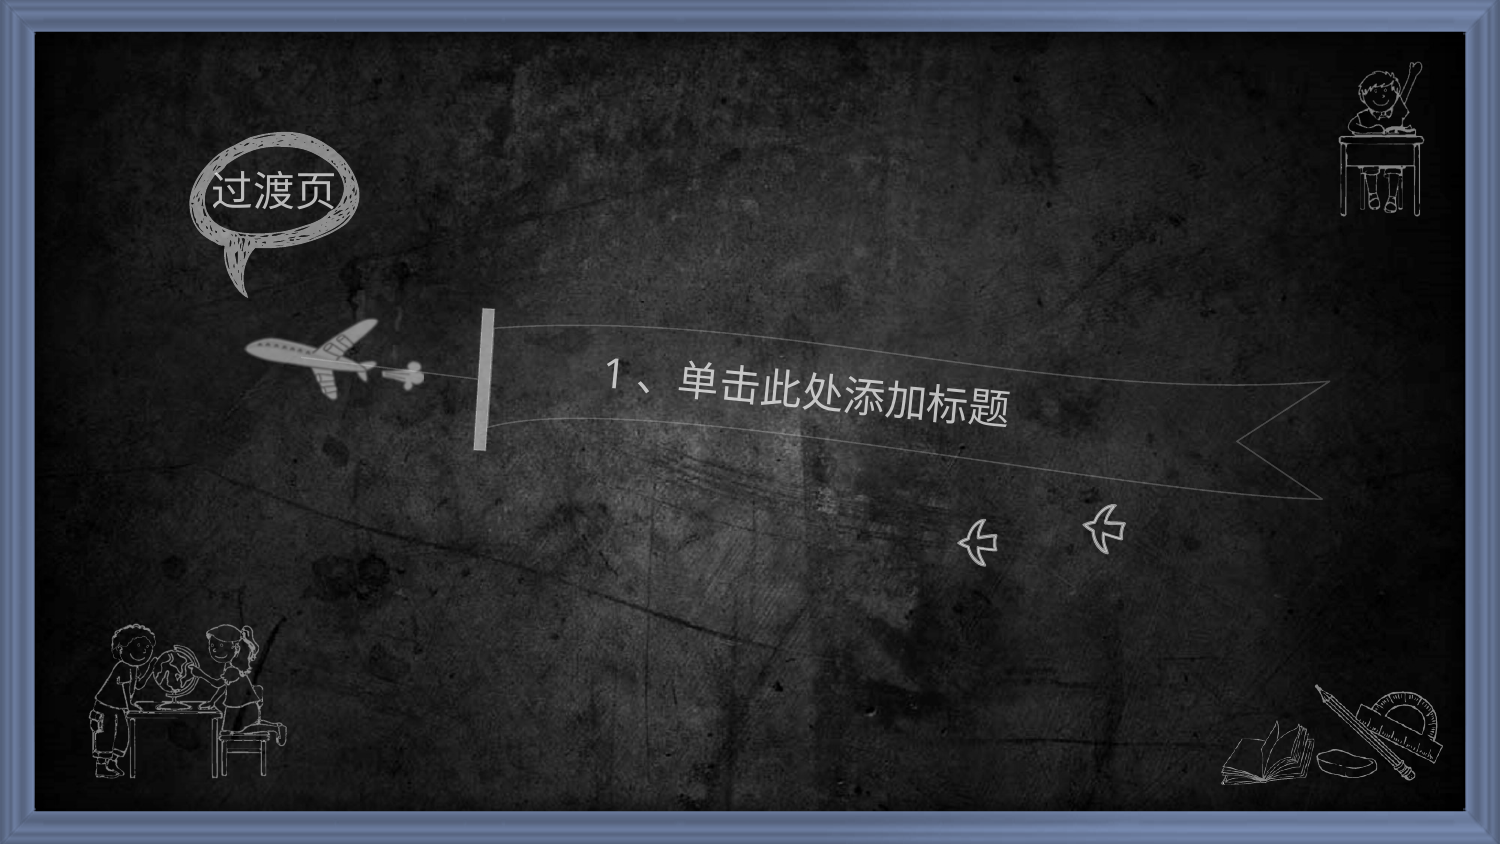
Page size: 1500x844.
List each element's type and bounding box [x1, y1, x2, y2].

text_box [956, 517, 999, 568]
text_box [1081, 503, 1127, 556]
picture [1332, 54, 1434, 223]
text_box [188, 129, 361, 299]
picture [1221, 684, 1443, 785]
picture [64, 582, 292, 791]
text_box [229, 308, 1328, 474]
